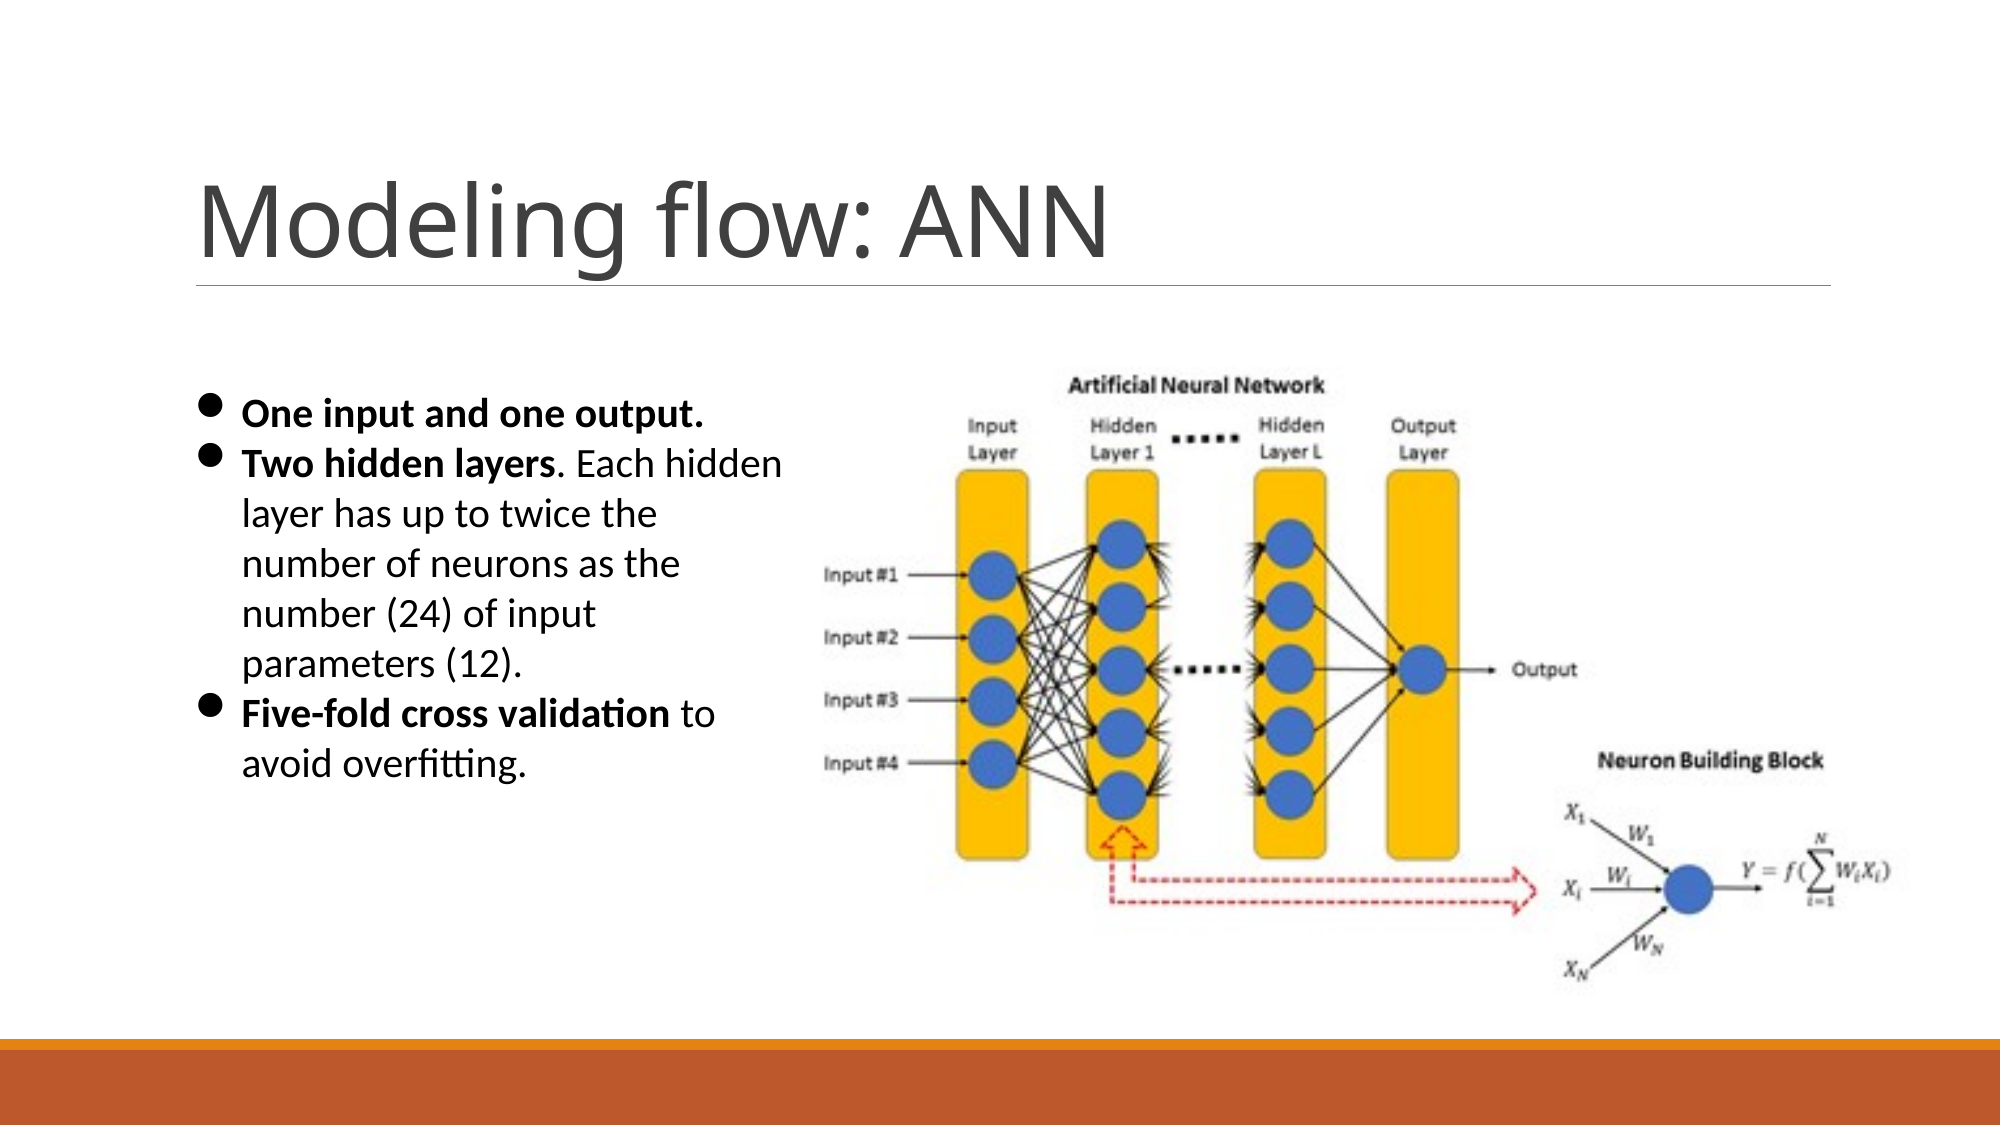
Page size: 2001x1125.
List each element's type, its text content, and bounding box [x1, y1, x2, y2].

text_box One input and one output. Two hidden layers. Each hidden layer has up to twice the number of neurons as the number (24) of input parameters (12). Five-fold cross validation to avoid overfitting. [179, 378, 799, 794]
title Modeling flow: ANN [180, 47, 1830, 285]
picture [801, 347, 1978, 1009]
